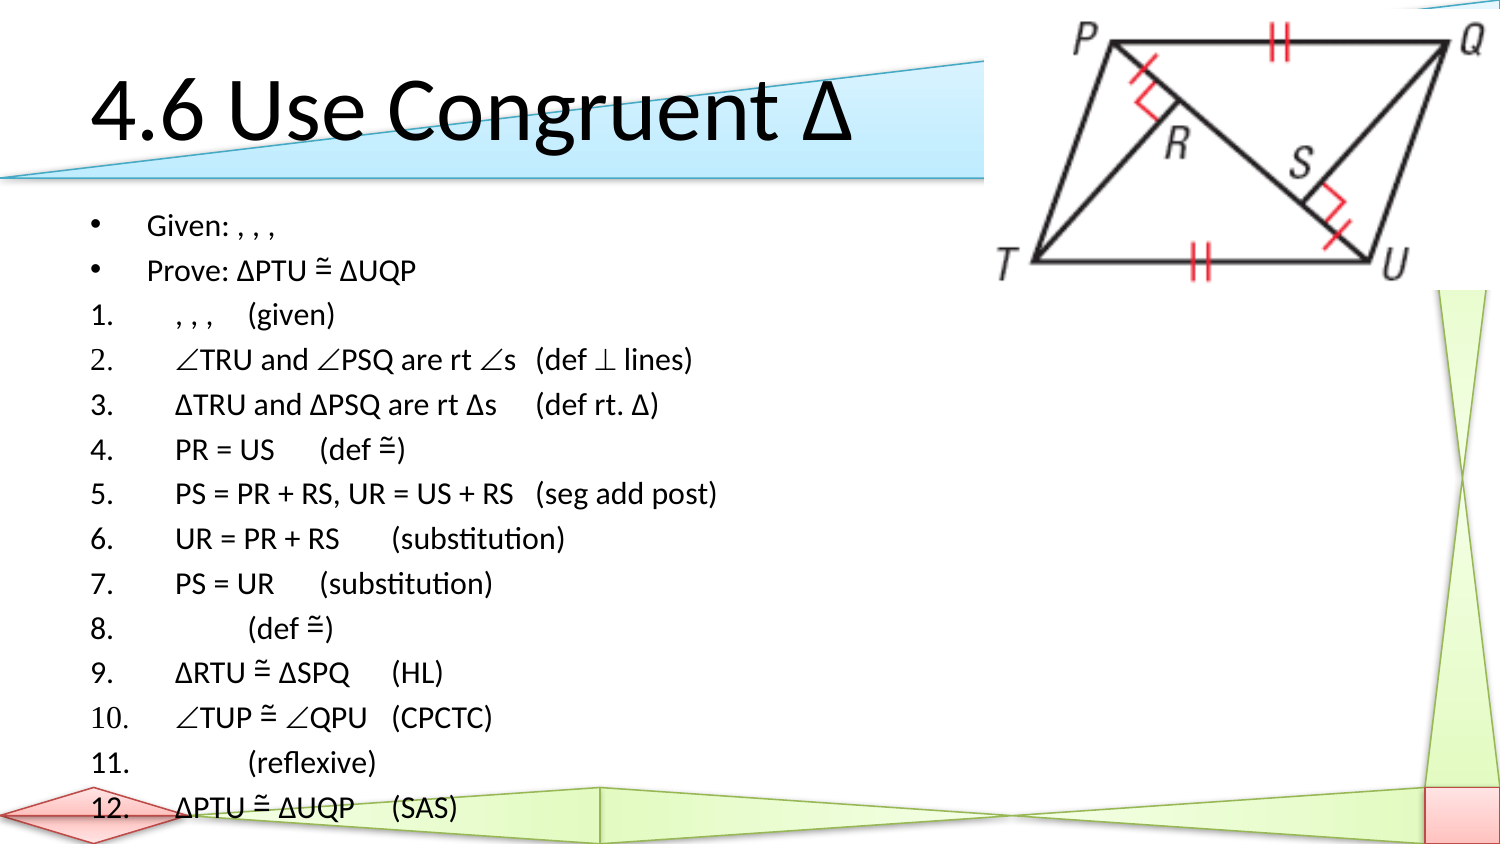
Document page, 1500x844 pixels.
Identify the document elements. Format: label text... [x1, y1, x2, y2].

picture [984, 9, 1500, 290]
title 4.6 Use Congruent Δ [75, 33, 979, 175]
